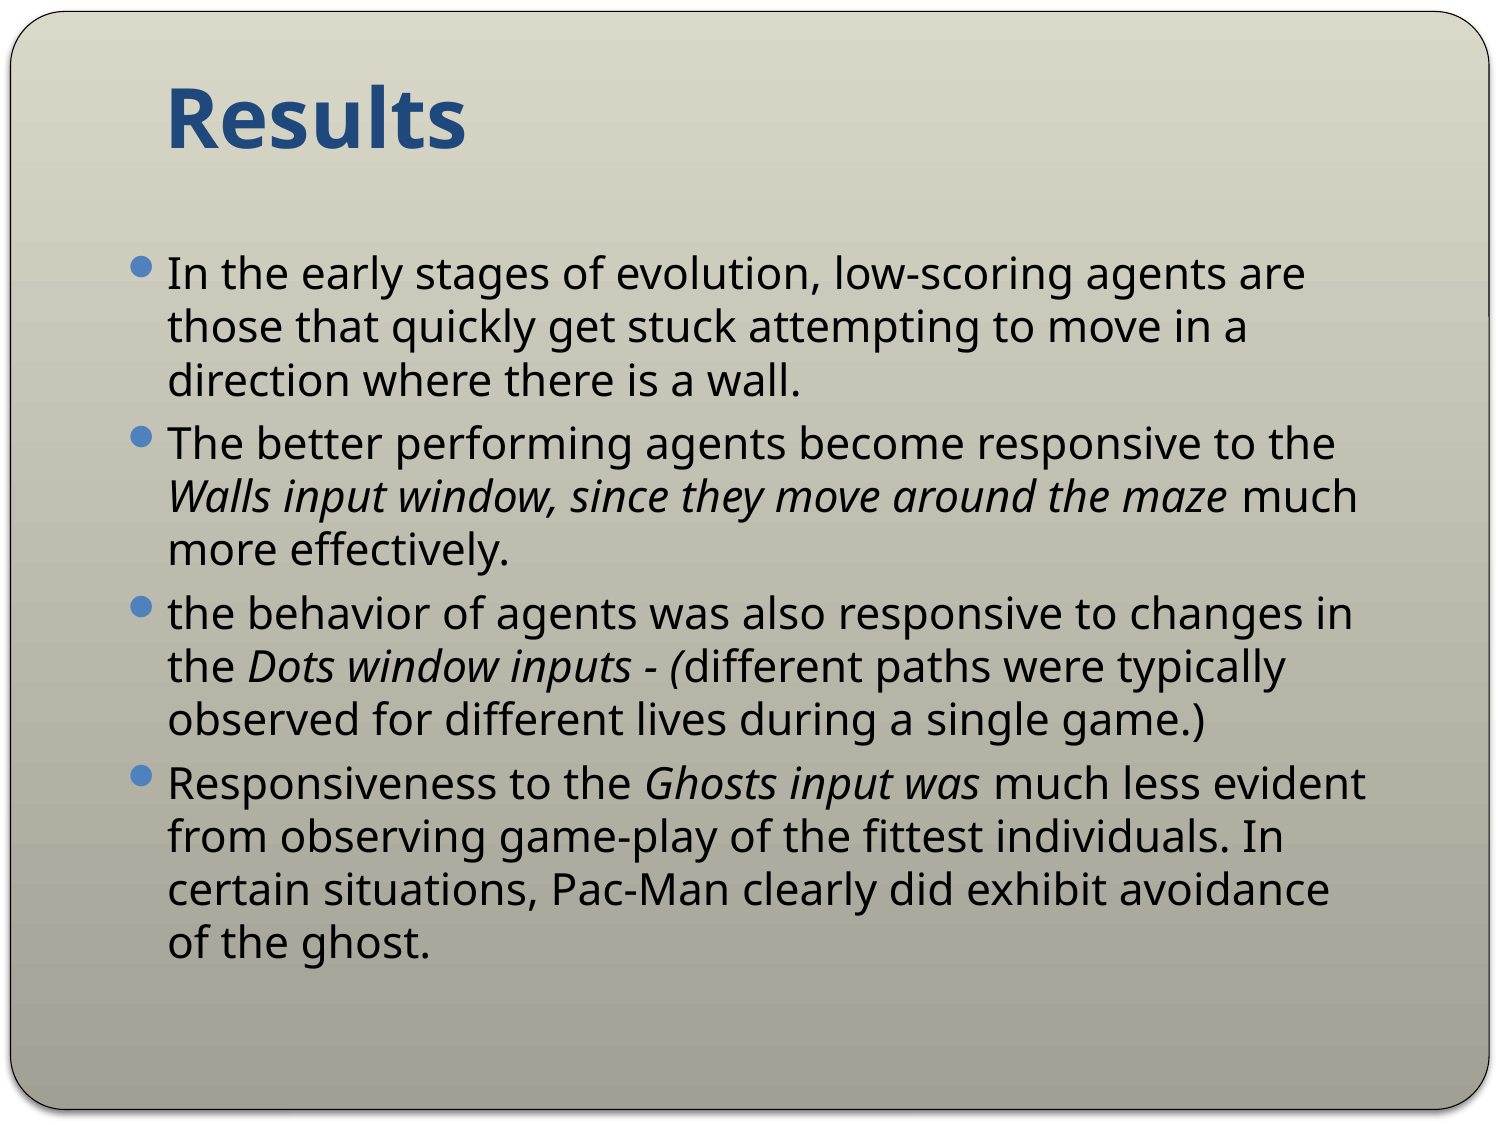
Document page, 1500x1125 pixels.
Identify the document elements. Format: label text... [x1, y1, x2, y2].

list In the early stages of evolution, low-scoring agents are those that quickly get stuck attempting to move in a direction where there is a wall. The better performing agents become responsive to the Walls input window, since they move around the maze much more effectively. the behavior of agents was also responsive to changes in the Dots window inputs - (different paths were typically observed for different lives during a single game.) Responsiveness to the Ghosts input was much less evident from observing game-play of the fittest individuals. In certain situations, Pac-Man clearly did exhibit avoidance of the ghost. [112, 237, 1388, 988]
title Results [150, 37, 1425, 180]
